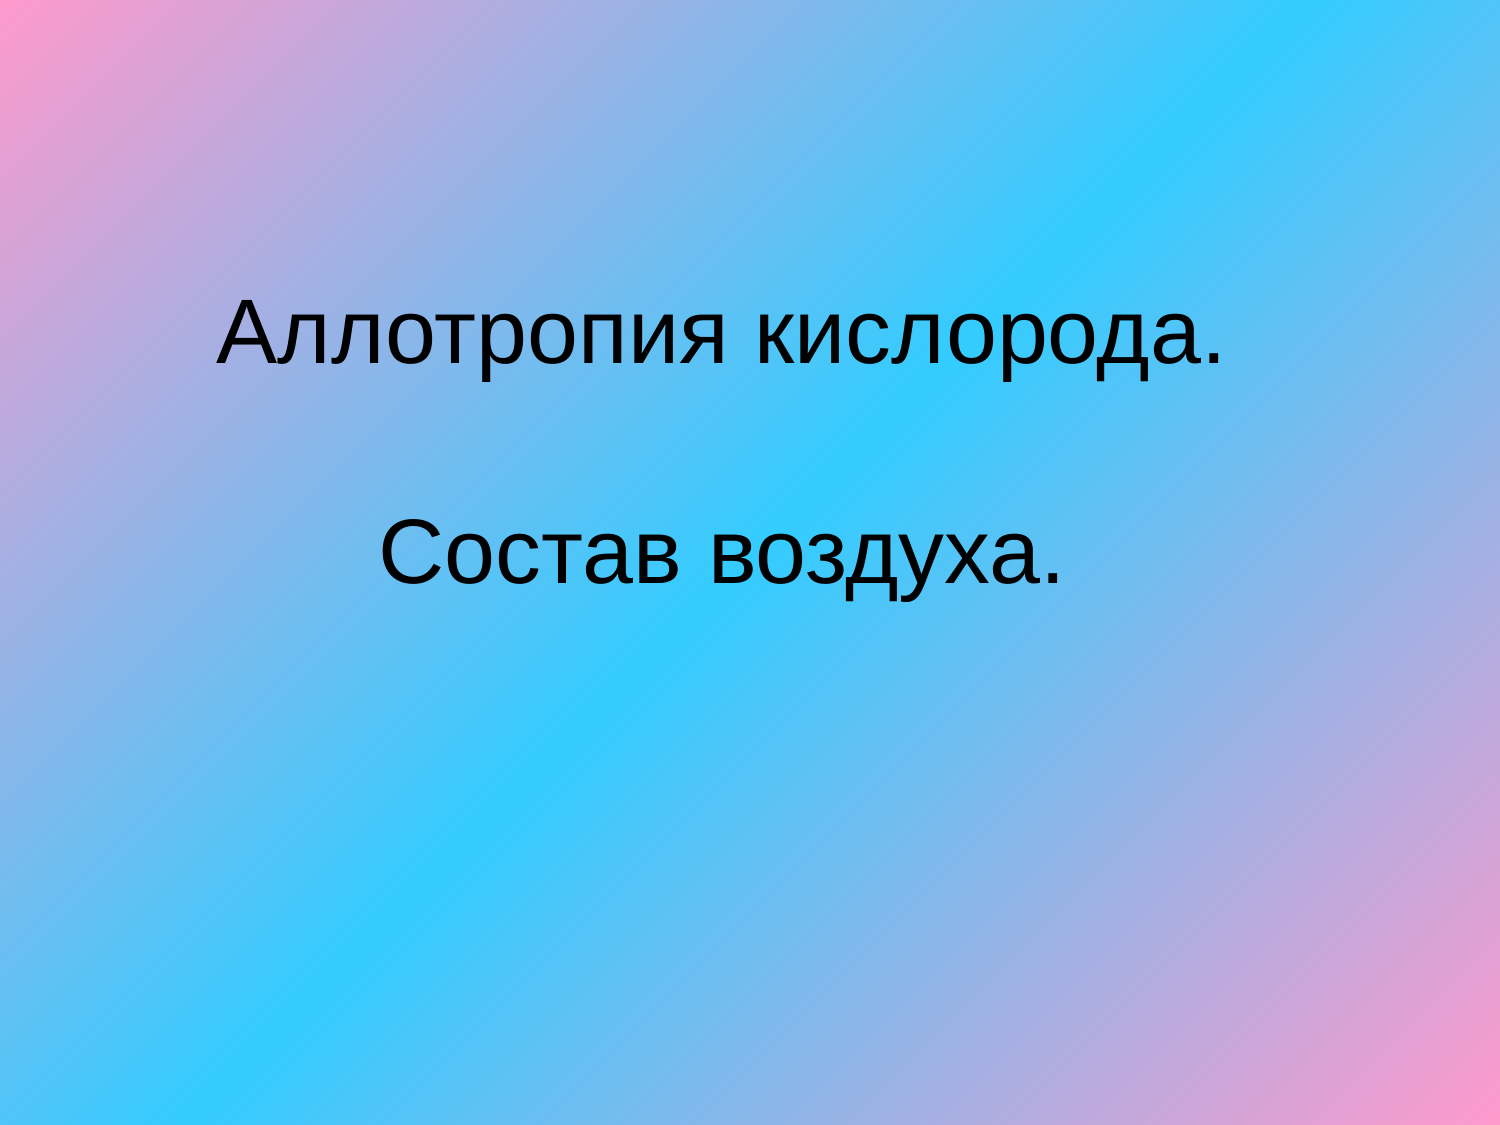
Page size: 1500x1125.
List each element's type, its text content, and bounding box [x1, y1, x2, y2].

title Аллотропия кислорода. Состав воздуха. [134, 66, 1312, 808]
